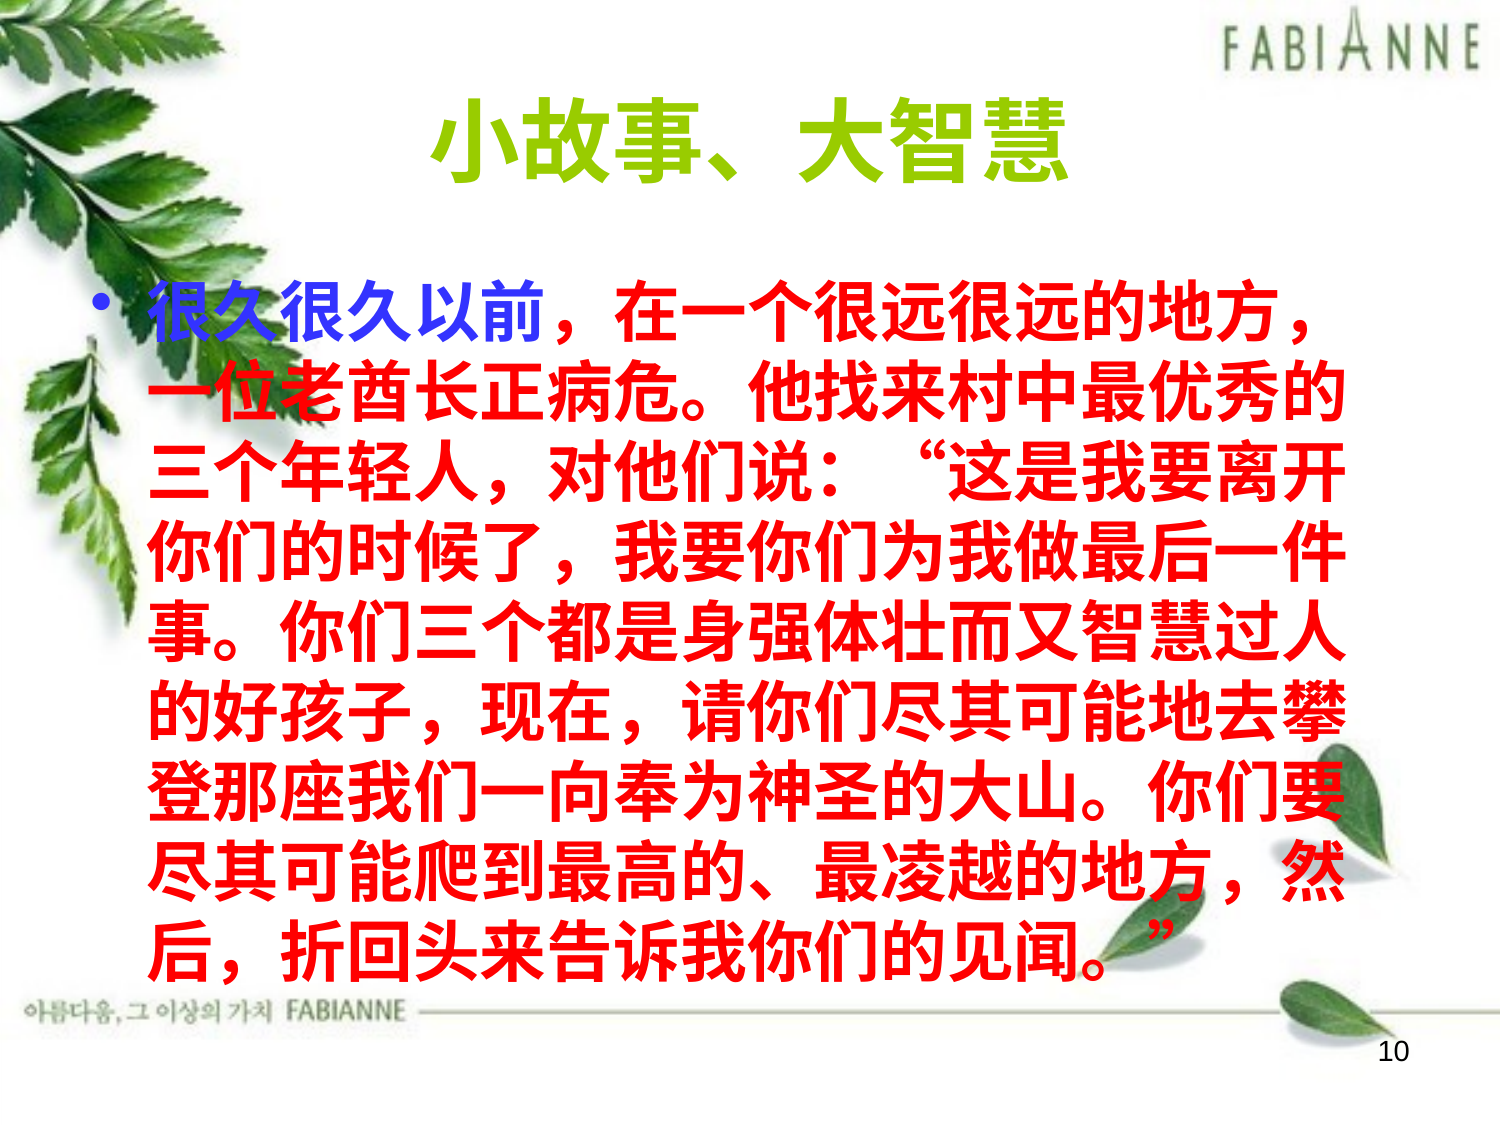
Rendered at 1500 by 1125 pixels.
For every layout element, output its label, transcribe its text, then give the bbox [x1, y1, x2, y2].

picture [0, 0, 1500, 1125]
slide_number 10 [1074, 1024, 1426, 1103]
title 小故事、大智慧 [75, 45, 1425, 233]
list 很久很久以前，在一个很远很远的地方，一位老酋长正病危。他找来村中最优秀的三个年轻人，对他们说：“这是我要离开你们的时候了，我要你们为我做最后一件事。你们三个都是身强体壮而又智慧过人的好孩子，现在，请你们尽其可能地去攀登那座我们一向奉为神圣的大山。你们要尽其可能爬到最高的、最凌越的地方，然后，折回头来告诉我你们的见闻。” [75, 262, 1425, 1005]
